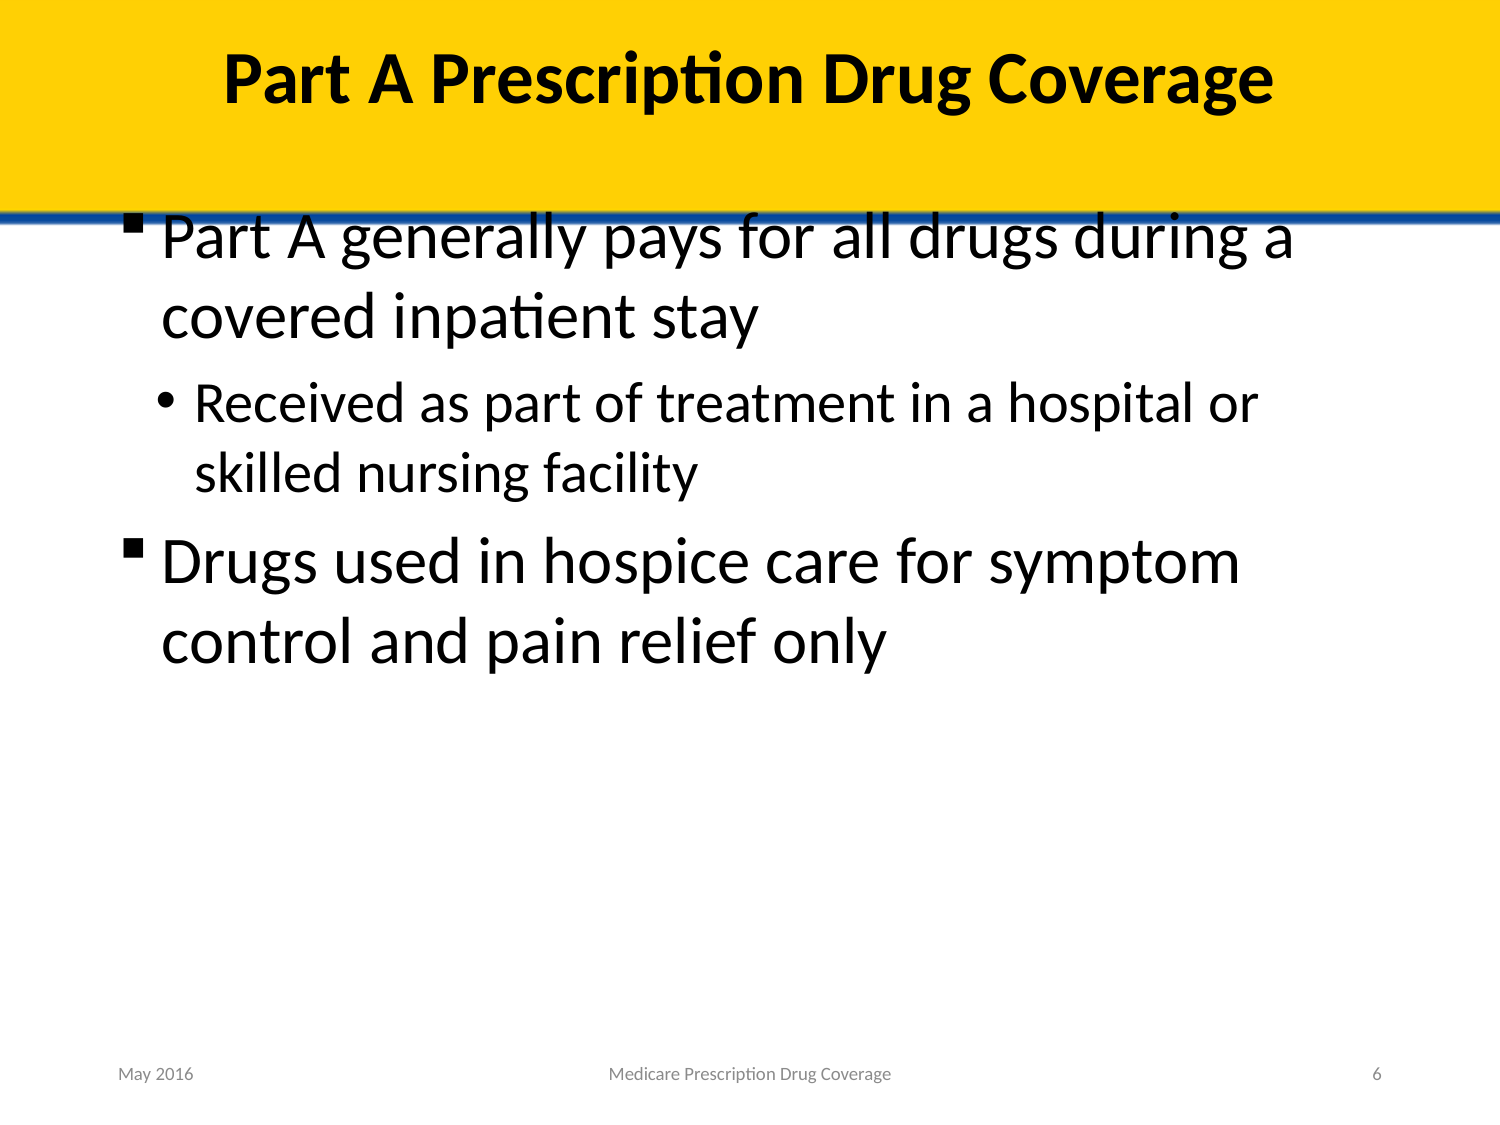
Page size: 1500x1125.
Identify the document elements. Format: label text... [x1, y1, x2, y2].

list Part A generally pays for all drugs during a covered inpatient stay Received as part of treatment in a hospital or skilled nursing facility Drugs used in hospice care for symptom control and pain relief only [103, 184, 1397, 1014]
slide_number 6 [1059, 1042, 1397, 1103]
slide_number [103, 1042, 441, 1103]
picture [0, 157, 1500, 1125]
footer Medicare Prescription Drug Coverage [496, 1042, 1004, 1103]
title Part A Prescription Drug Coverage [0, 2, 1500, 157]
